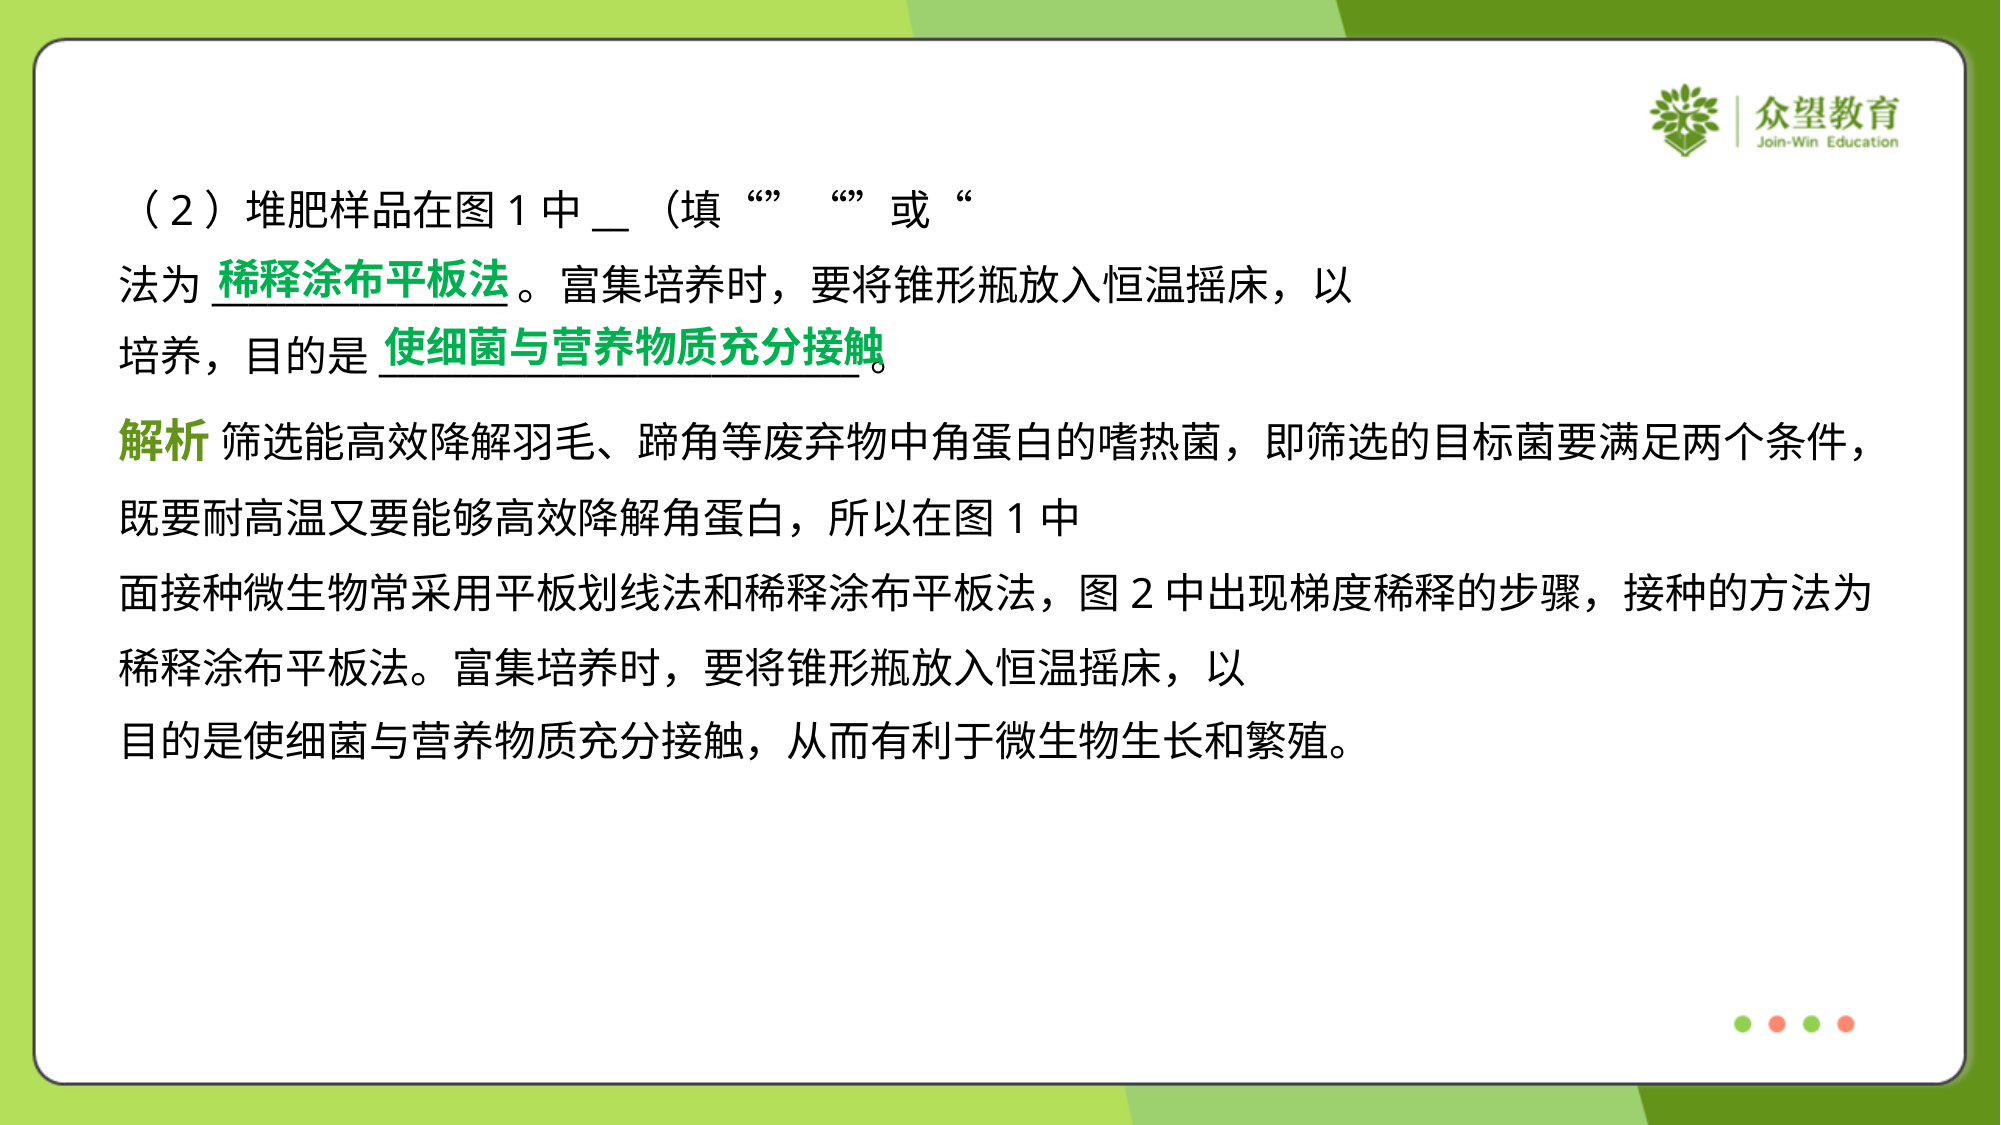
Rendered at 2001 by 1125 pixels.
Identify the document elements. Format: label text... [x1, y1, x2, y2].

picture [0, 0, 2000, 1125]
text_box 稀释涂布平板法 [203, 227, 526, 295]
text_box 使细菌与营养物质充分接触 [369, 299, 901, 364]
